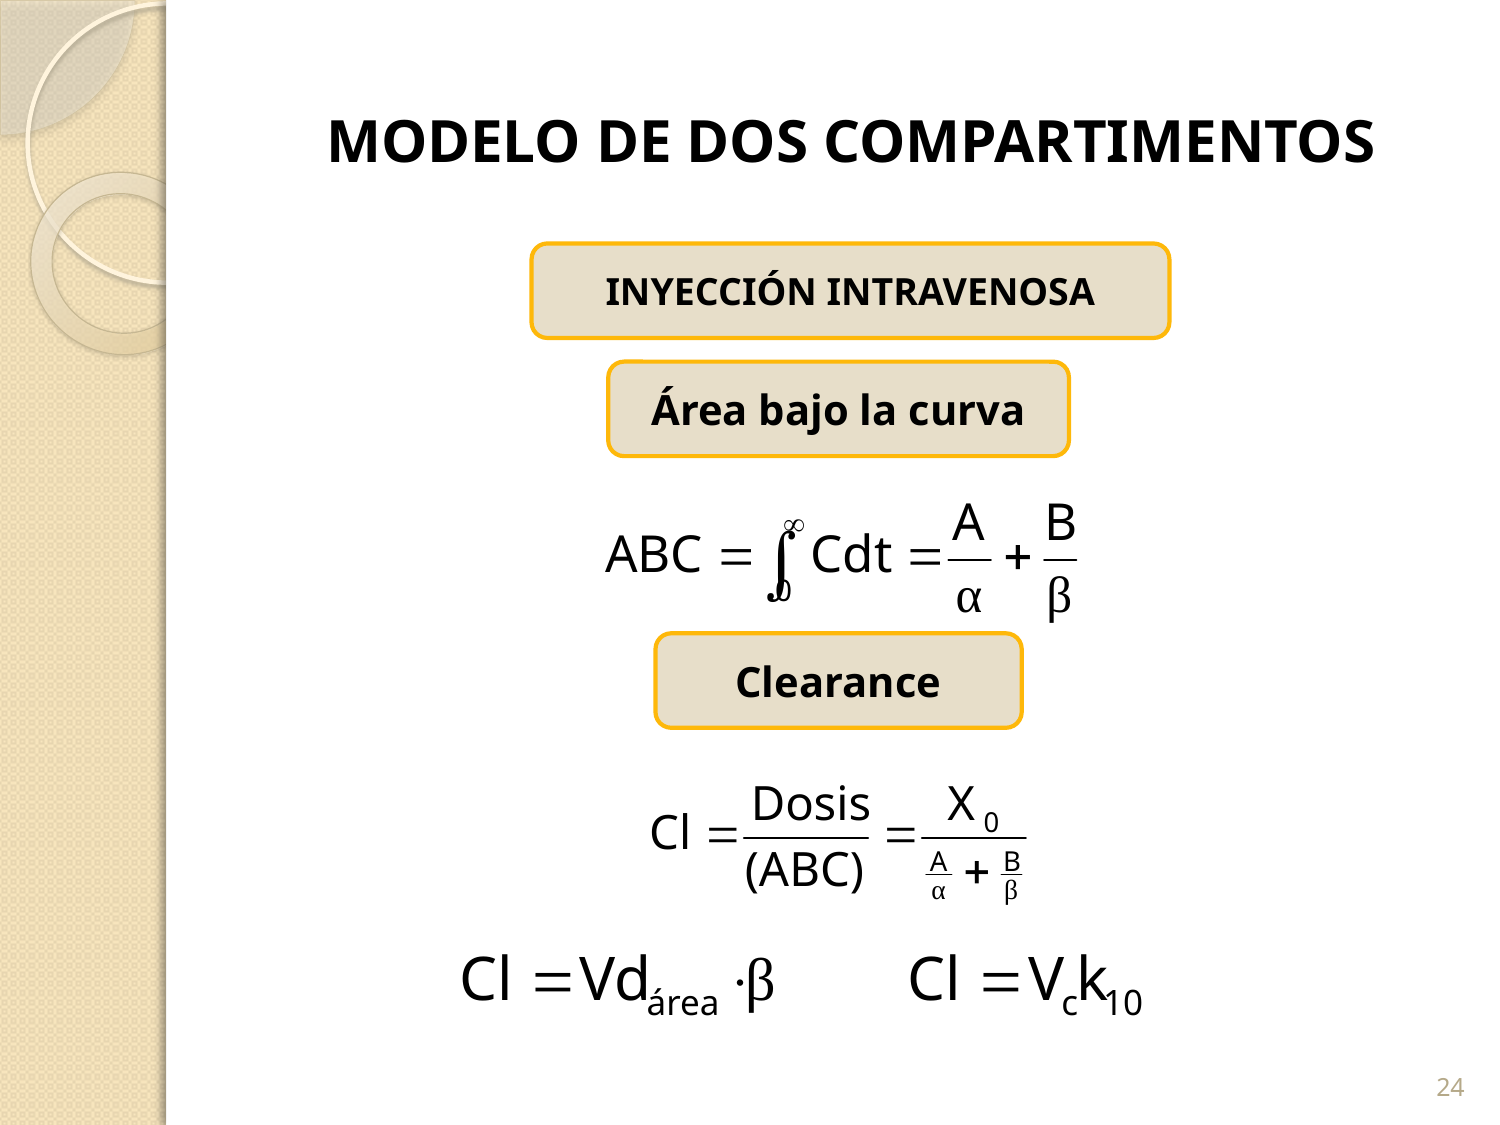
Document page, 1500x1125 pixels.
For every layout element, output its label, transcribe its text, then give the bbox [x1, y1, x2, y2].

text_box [596, 491, 1087, 633]
text_box Clearance [653, 644, 1024, 730]
slide_number 24 [1413, 1034, 1488, 1113]
text_box INYECCIÓN INTRAVENOSA [529, 241, 1172, 341]
title MODELO DE DOS COMPARTIMENTOS [235, 45, 1466, 233]
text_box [900, 940, 1152, 1031]
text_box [643, 774, 1038, 917]
text_box Área bajo la curva [606, 359, 1072, 459]
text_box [451, 940, 789, 1031]
